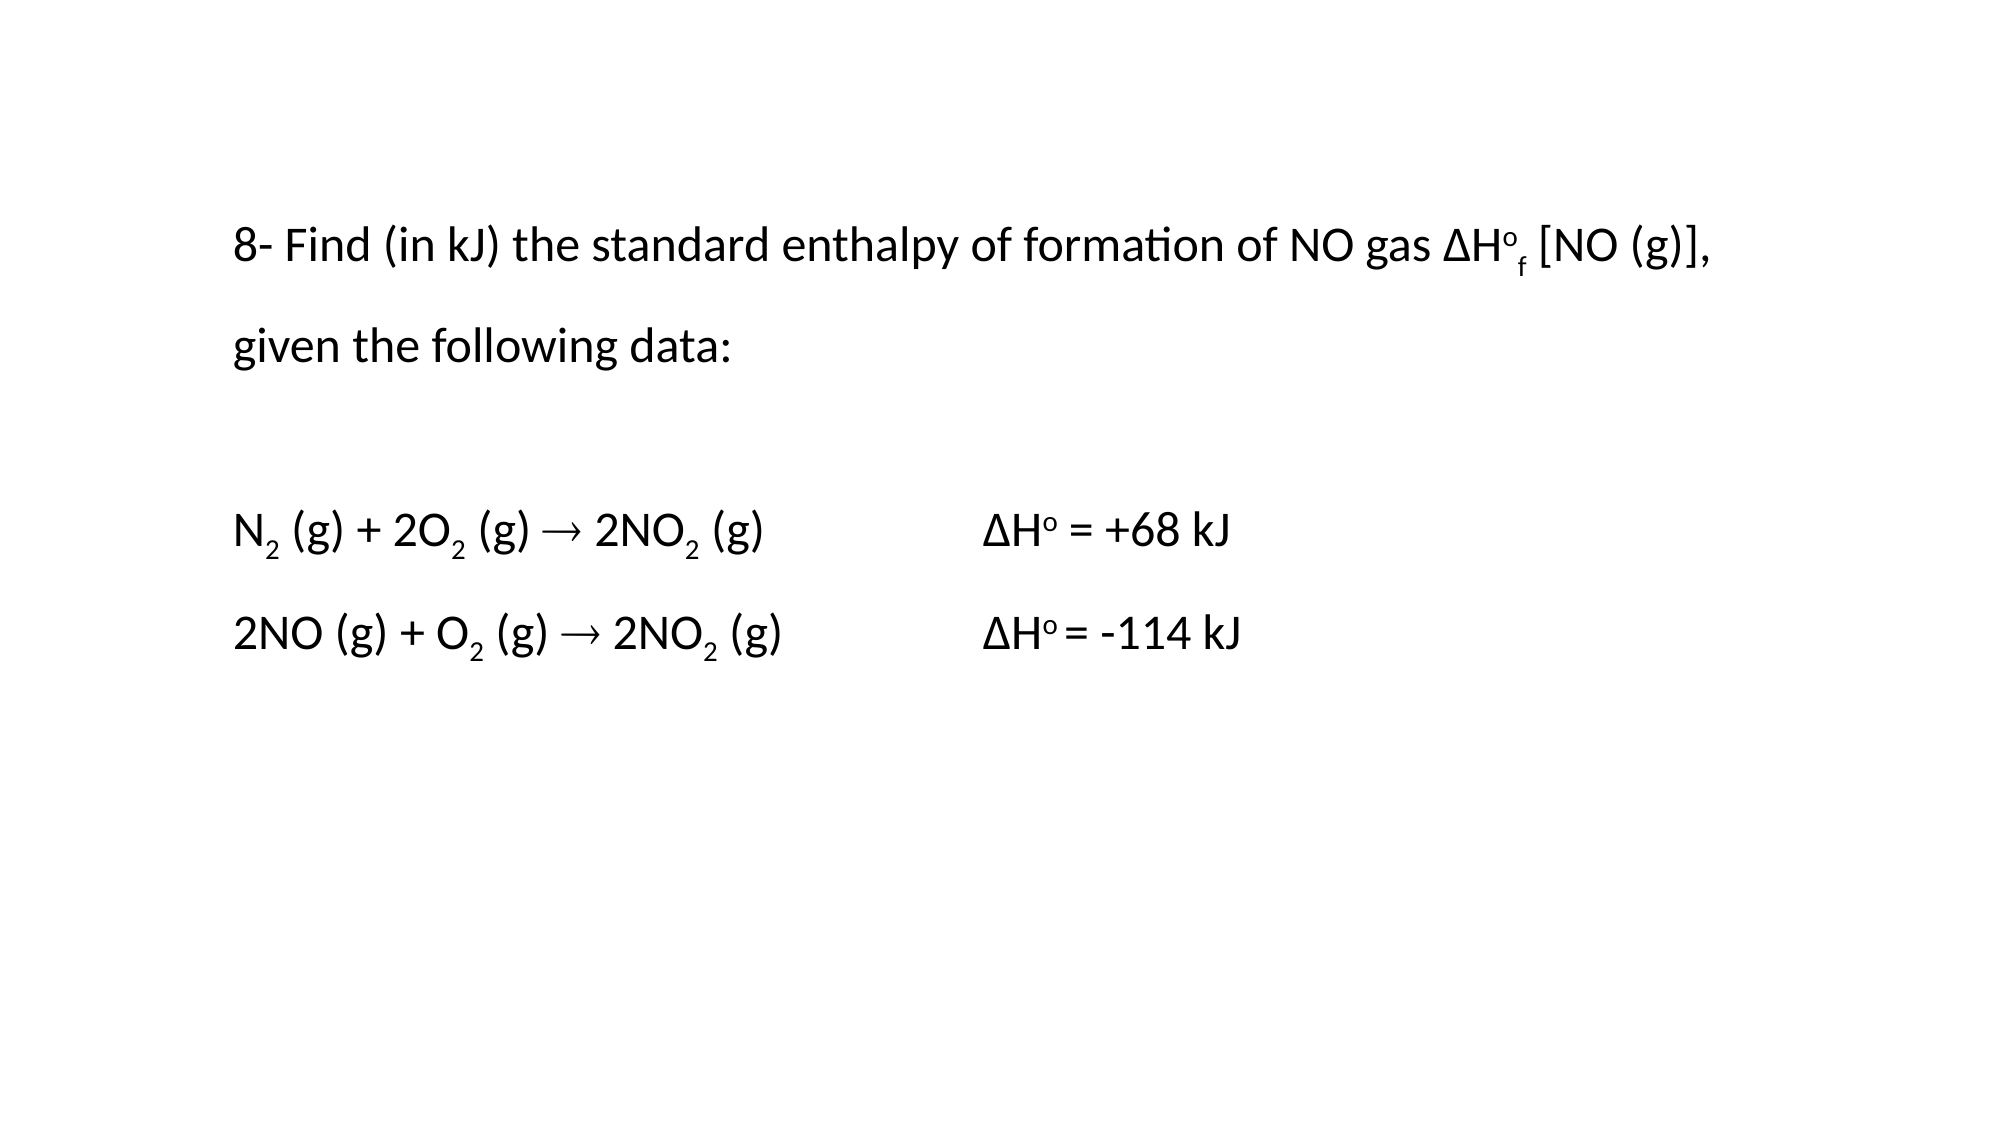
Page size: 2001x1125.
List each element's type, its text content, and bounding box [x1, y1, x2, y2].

text_box 8- Find (in kJ) the standard enthalpy of formation of NO gas ΔHof [NO (g)], given the following data: N2 (g) + 2O2 (g)  2NO2 (g) ΔHo = +68 kJ 2NO (g) + O2 (g)  2NO2 (g) ΔHo = -114 kJ [218, 169, 1751, 675]
